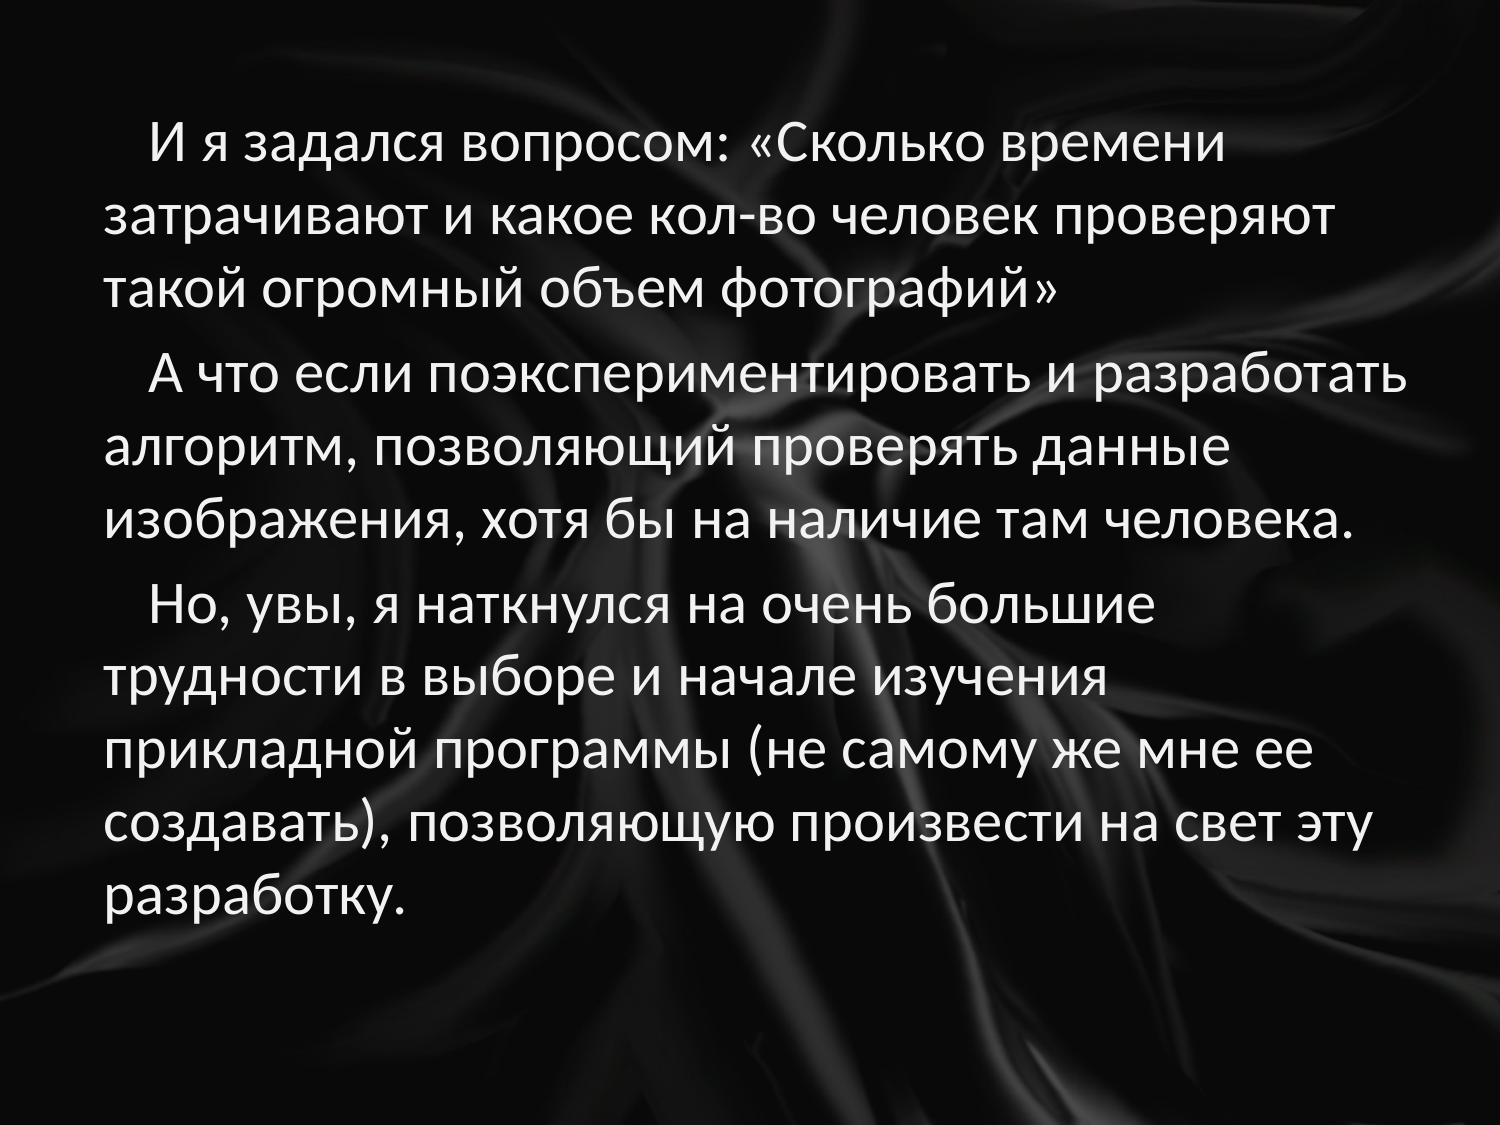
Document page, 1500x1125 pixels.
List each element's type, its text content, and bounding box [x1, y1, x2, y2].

picture [0, 0, 1500, 1125]
list И я задался вопросом: «Сколько времени затрачивают и какое кол-во человек проверяют такой огромный объем фотографий» А что если поэкспериментировать и разработать алгоритм, позволяющий проверять данные изображения, хотя бы на наличие там человека. Но, увы, я наткнулся на очень большие трудности в выборе и начале изучения прикладной программы (не самому же мне ее создавать), позволяющую произвести на свет эту разработку. [75, 93, 1425, 1005]
